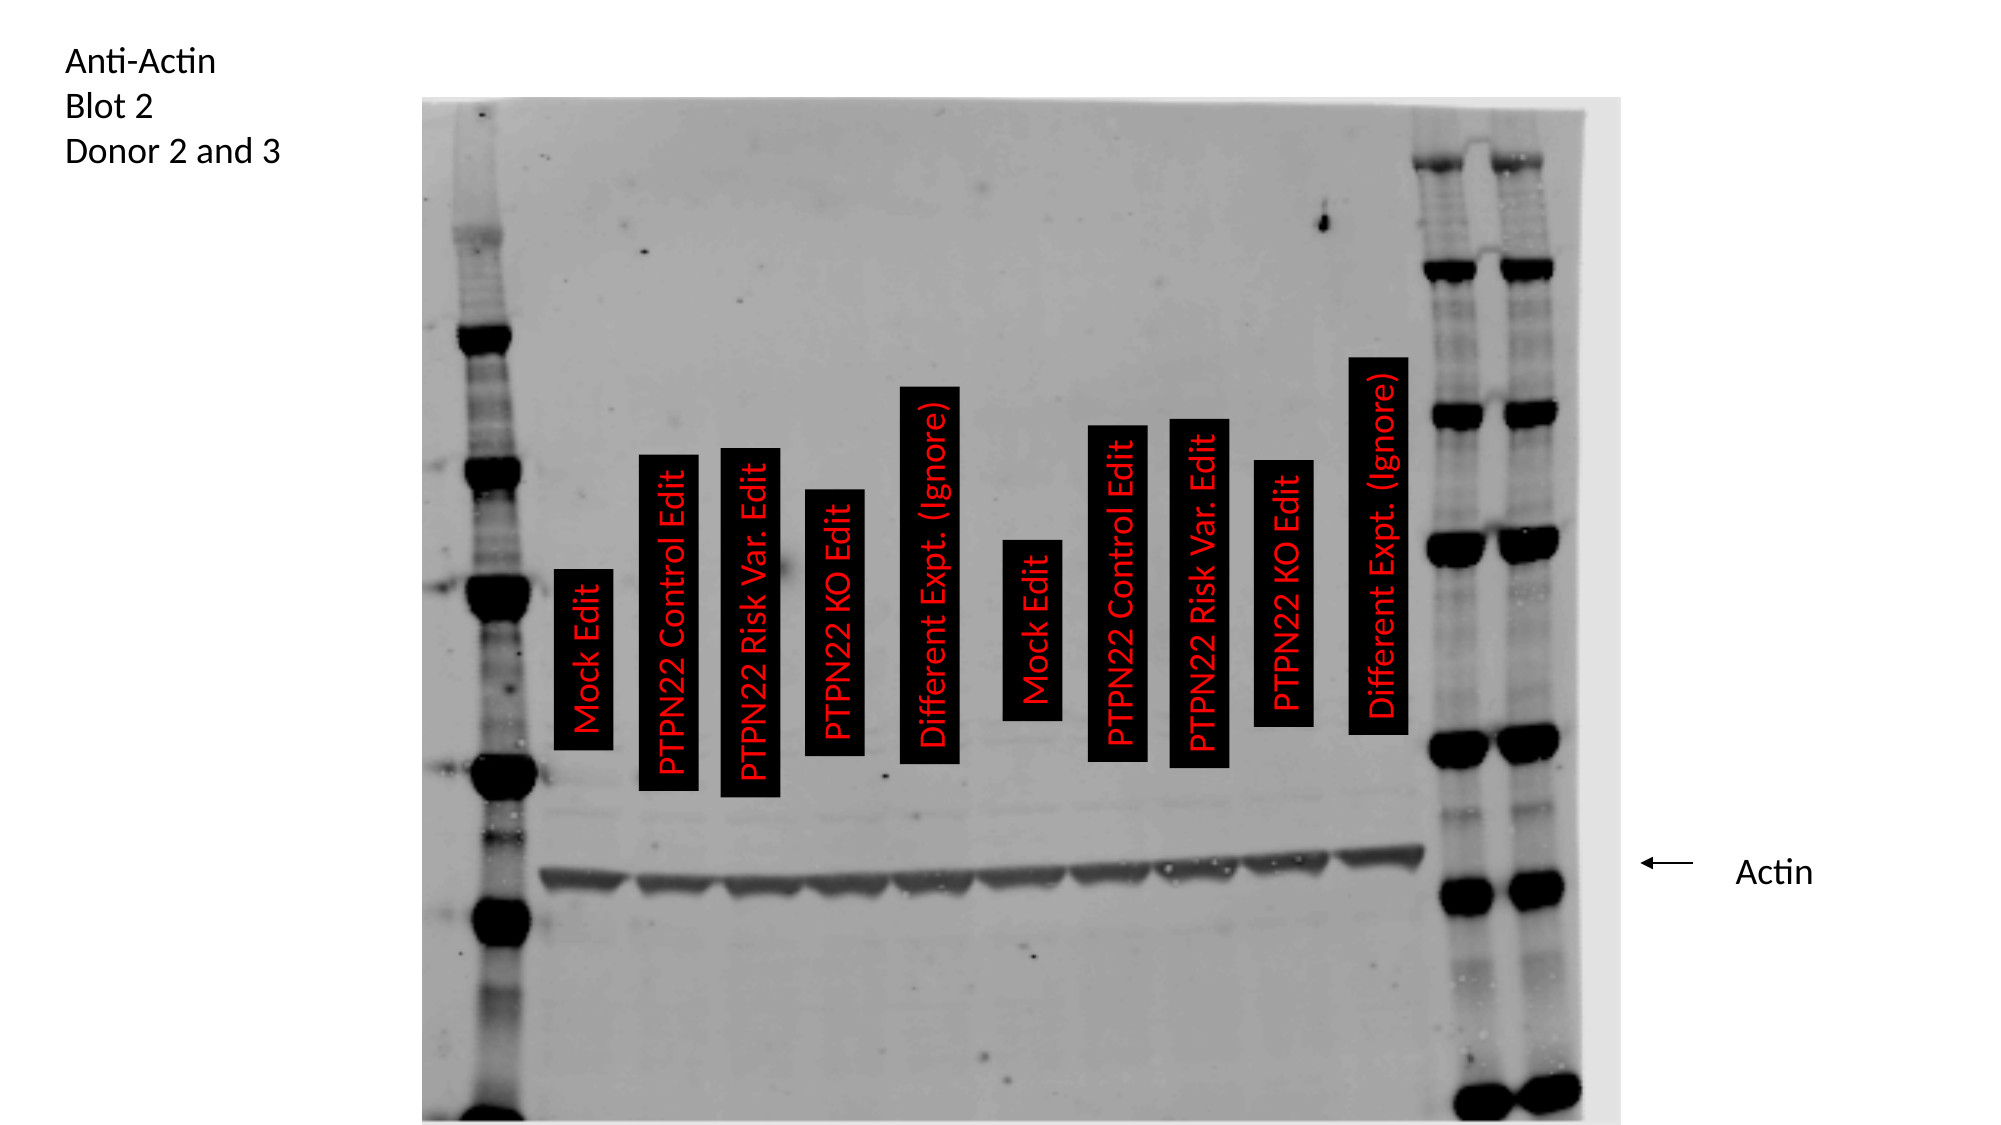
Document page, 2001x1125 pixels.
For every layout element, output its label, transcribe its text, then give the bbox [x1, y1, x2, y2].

text_box Anti-Actin Blot 2 Donor 2 and 3 [50, 29, 297, 179]
text_box Actin [1720, 839, 1829, 900]
picture [422, 97, 1621, 1125]
